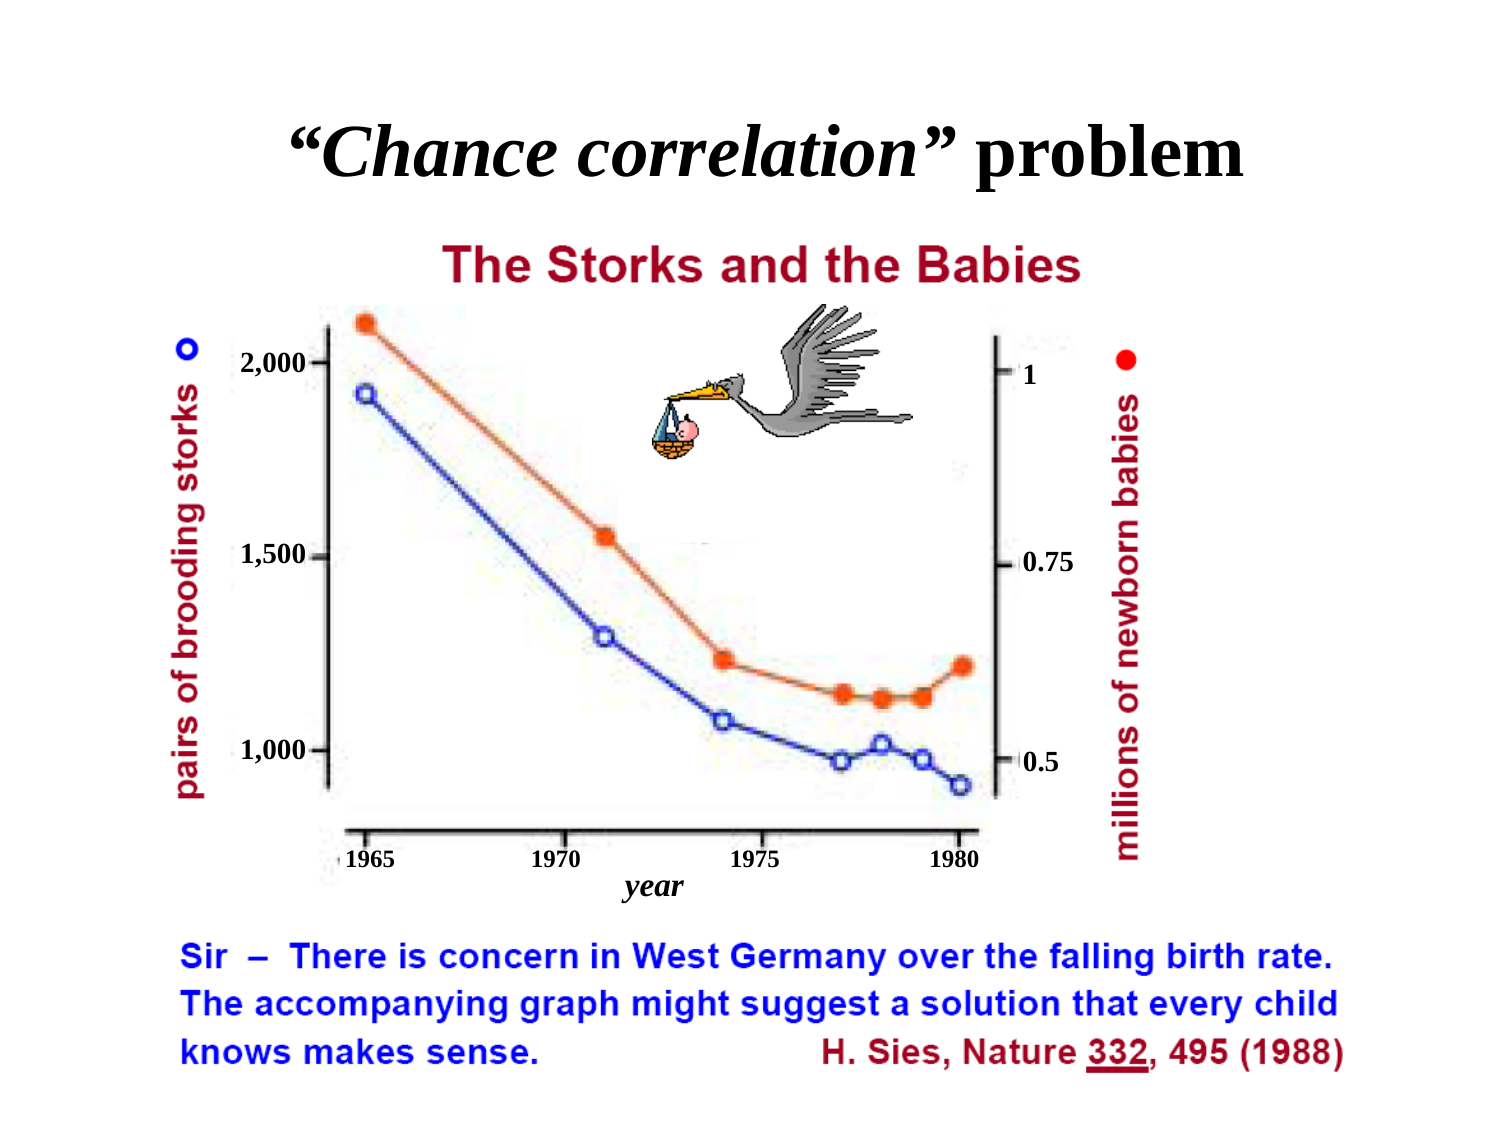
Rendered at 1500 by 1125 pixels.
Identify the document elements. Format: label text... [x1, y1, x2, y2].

text_box “Chance correlation” problem [269, 93, 1301, 199]
picture [158, 234, 1348, 1082]
